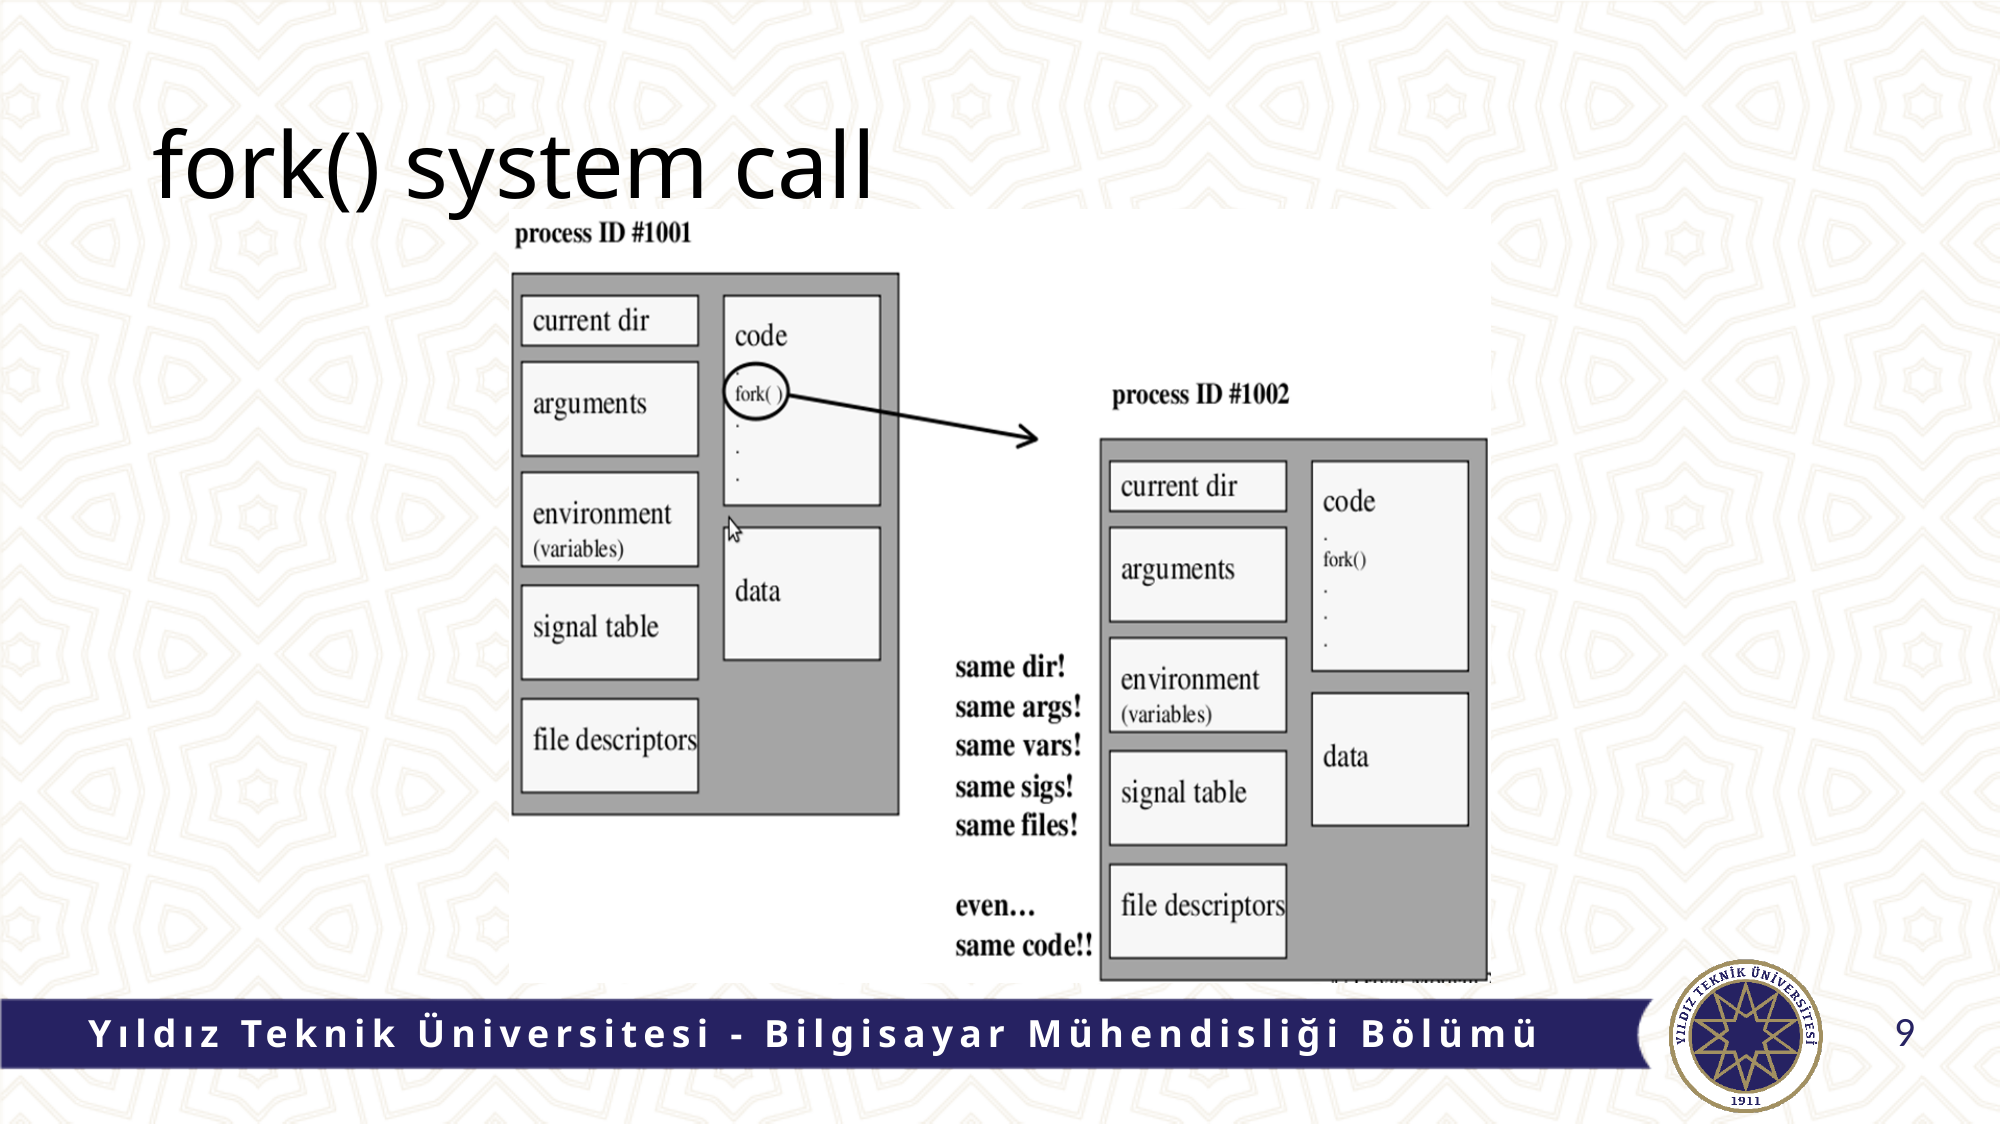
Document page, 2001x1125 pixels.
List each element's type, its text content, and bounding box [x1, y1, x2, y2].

text_box 9 [1827, 1000, 1983, 1060]
picture [0, 0, 2000, 1125]
text_box fork() system call [137, 59, 1863, 278]
text_box Yıldız Teknik Üniversitesi - Bilgisayar Mühendisliği Bölümü [0, 997, 1627, 1069]
